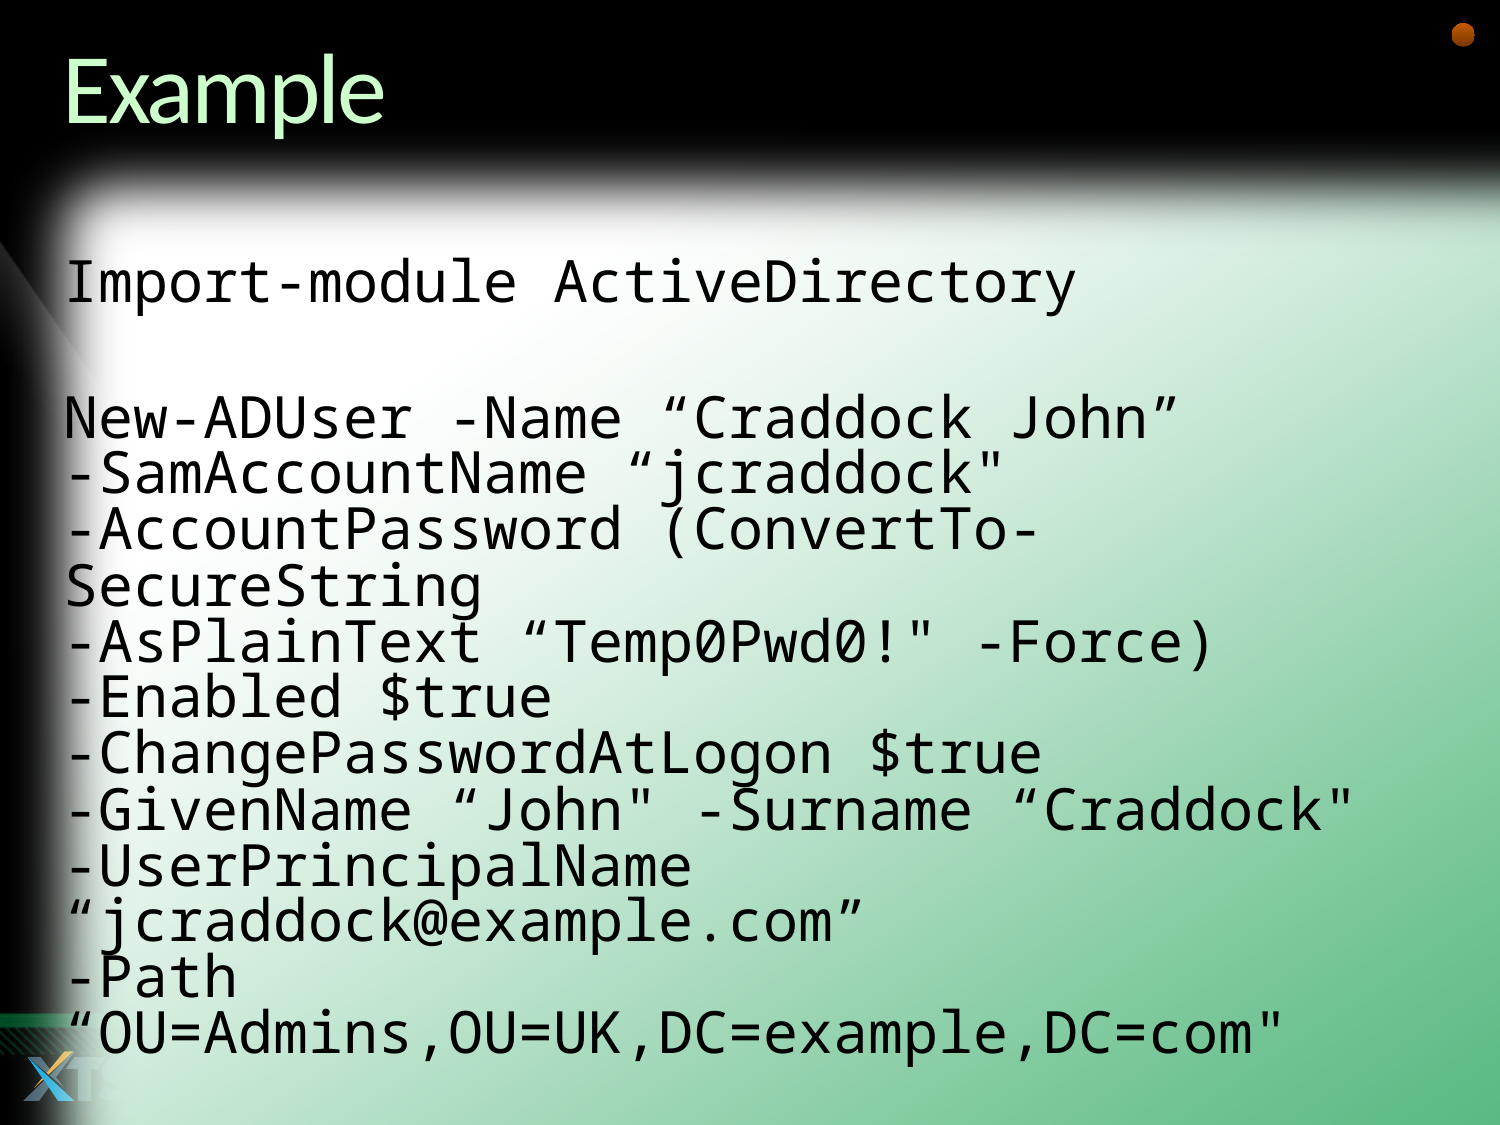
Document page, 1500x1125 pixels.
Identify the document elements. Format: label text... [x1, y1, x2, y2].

picture [0, 0, 1500, 1125]
text_box [1451, 23, 1475, 47]
list Import-module ActiveDirectory New-ADUser -Name “Craddock John” -SamAccountName “jcraddock" -AccountPassword (ConvertTo-SecureString -AsPlainText “Temp0Pwd0!" -Force) -Enabled $true -ChangePasswordAtLogon $true -GivenName “John" -Surname “Craddock" -UserPrincipalName “jcraddock@example.com” -Path “OU=Admins,OU=UK,DC=example,DC=com" [63, 257, 1433, 537]
title Example [62, 37, 1438, 147]
